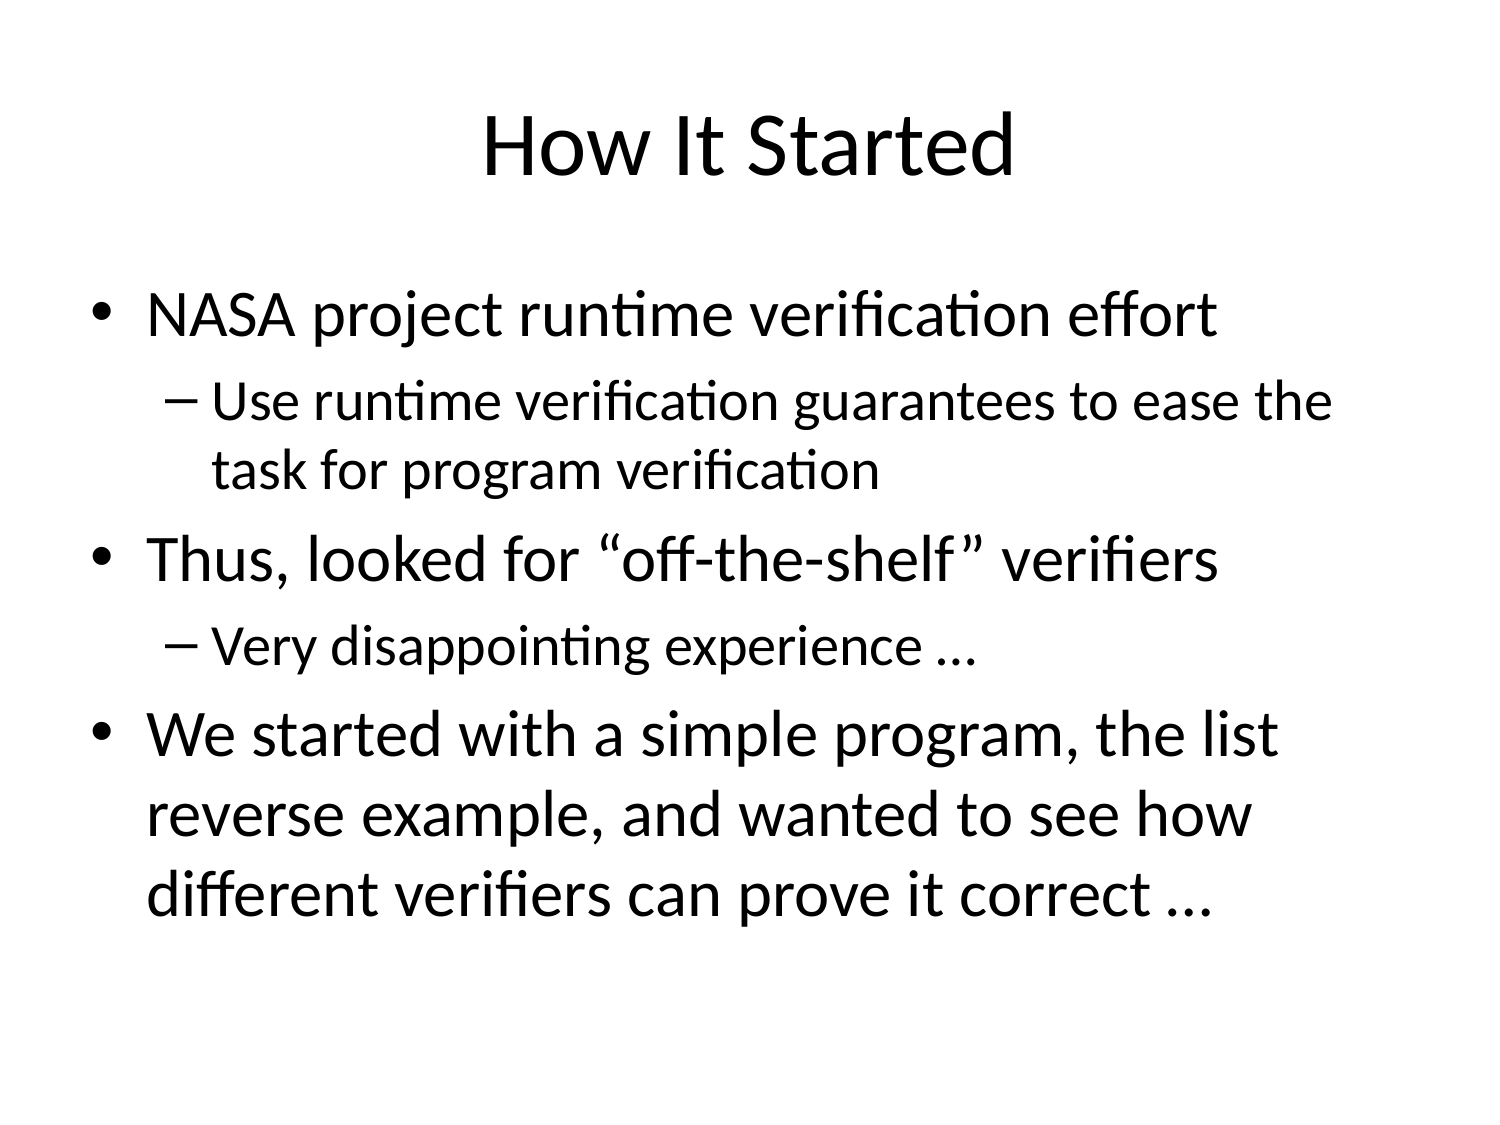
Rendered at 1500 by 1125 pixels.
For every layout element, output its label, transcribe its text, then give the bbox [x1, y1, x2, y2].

title How It Started [75, 45, 1425, 233]
list NASA project runtime verification effort Use runtime verification guarantees to ease the task for program verification Thus, looked for “off-the-shelf” verifiers Very disappointing experience … We started with a simple program, the list reverse example, and wanted to see how different verifiers can prove it correct … [75, 262, 1425, 1005]
